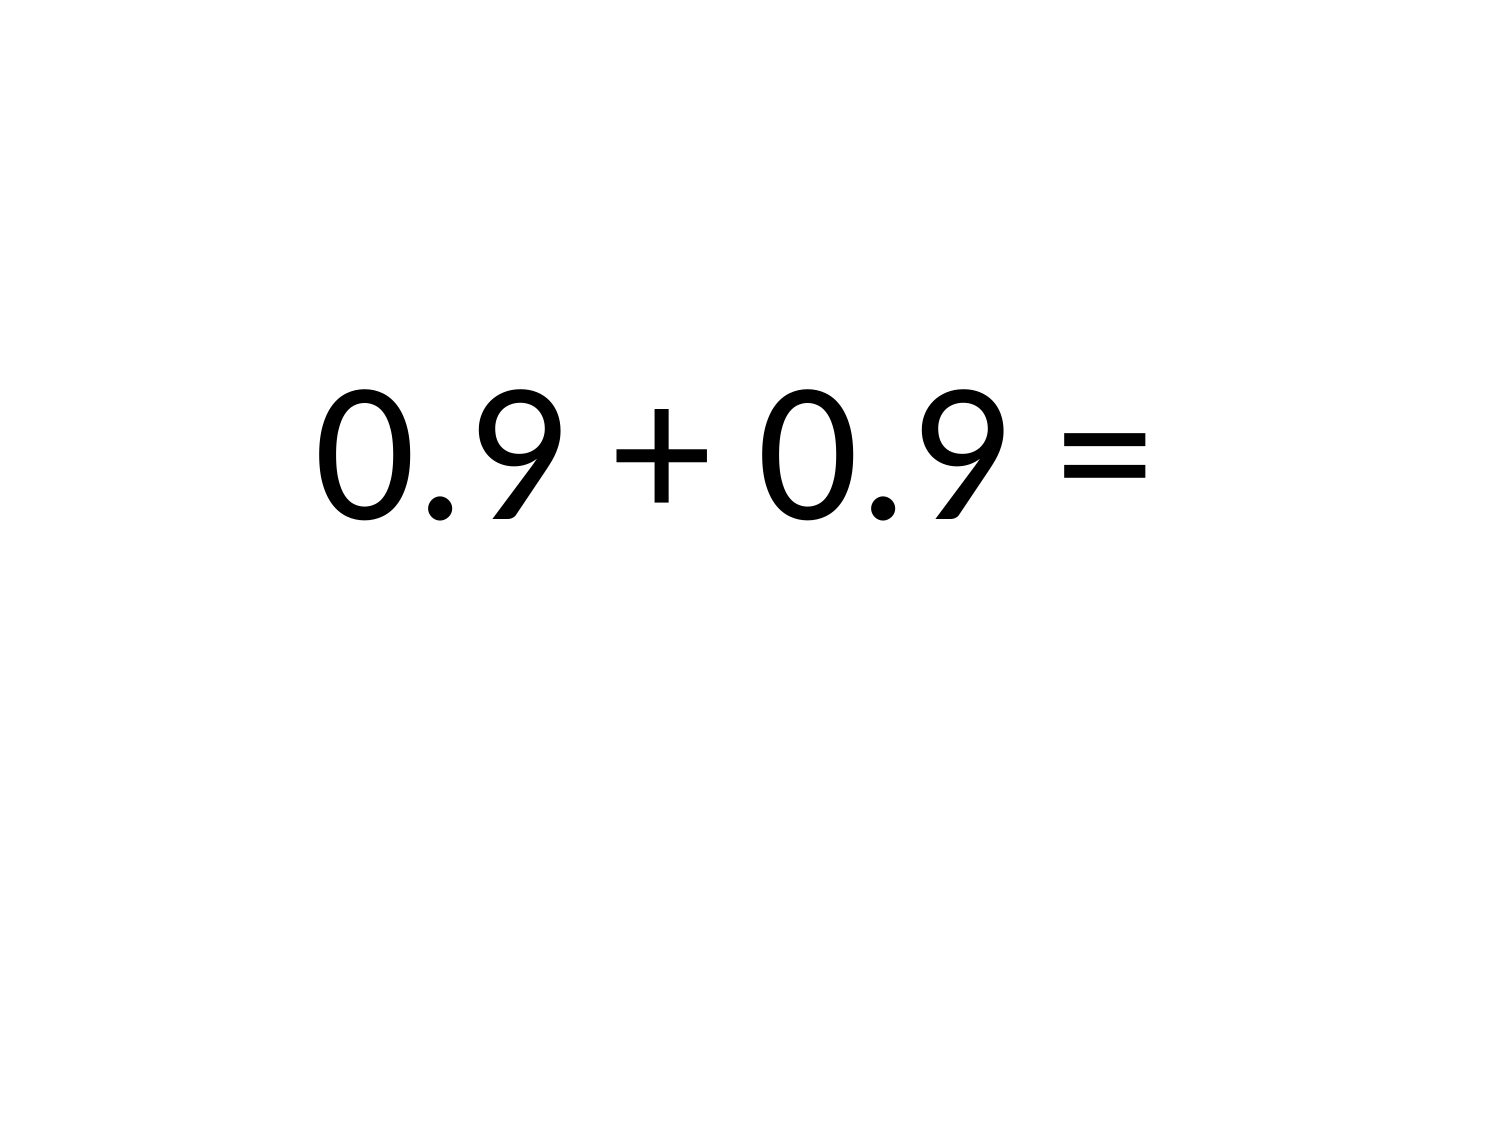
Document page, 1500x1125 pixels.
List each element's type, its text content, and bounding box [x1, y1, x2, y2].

text_box 0.9 + 0.9 = [300, 312, 1225, 568]
